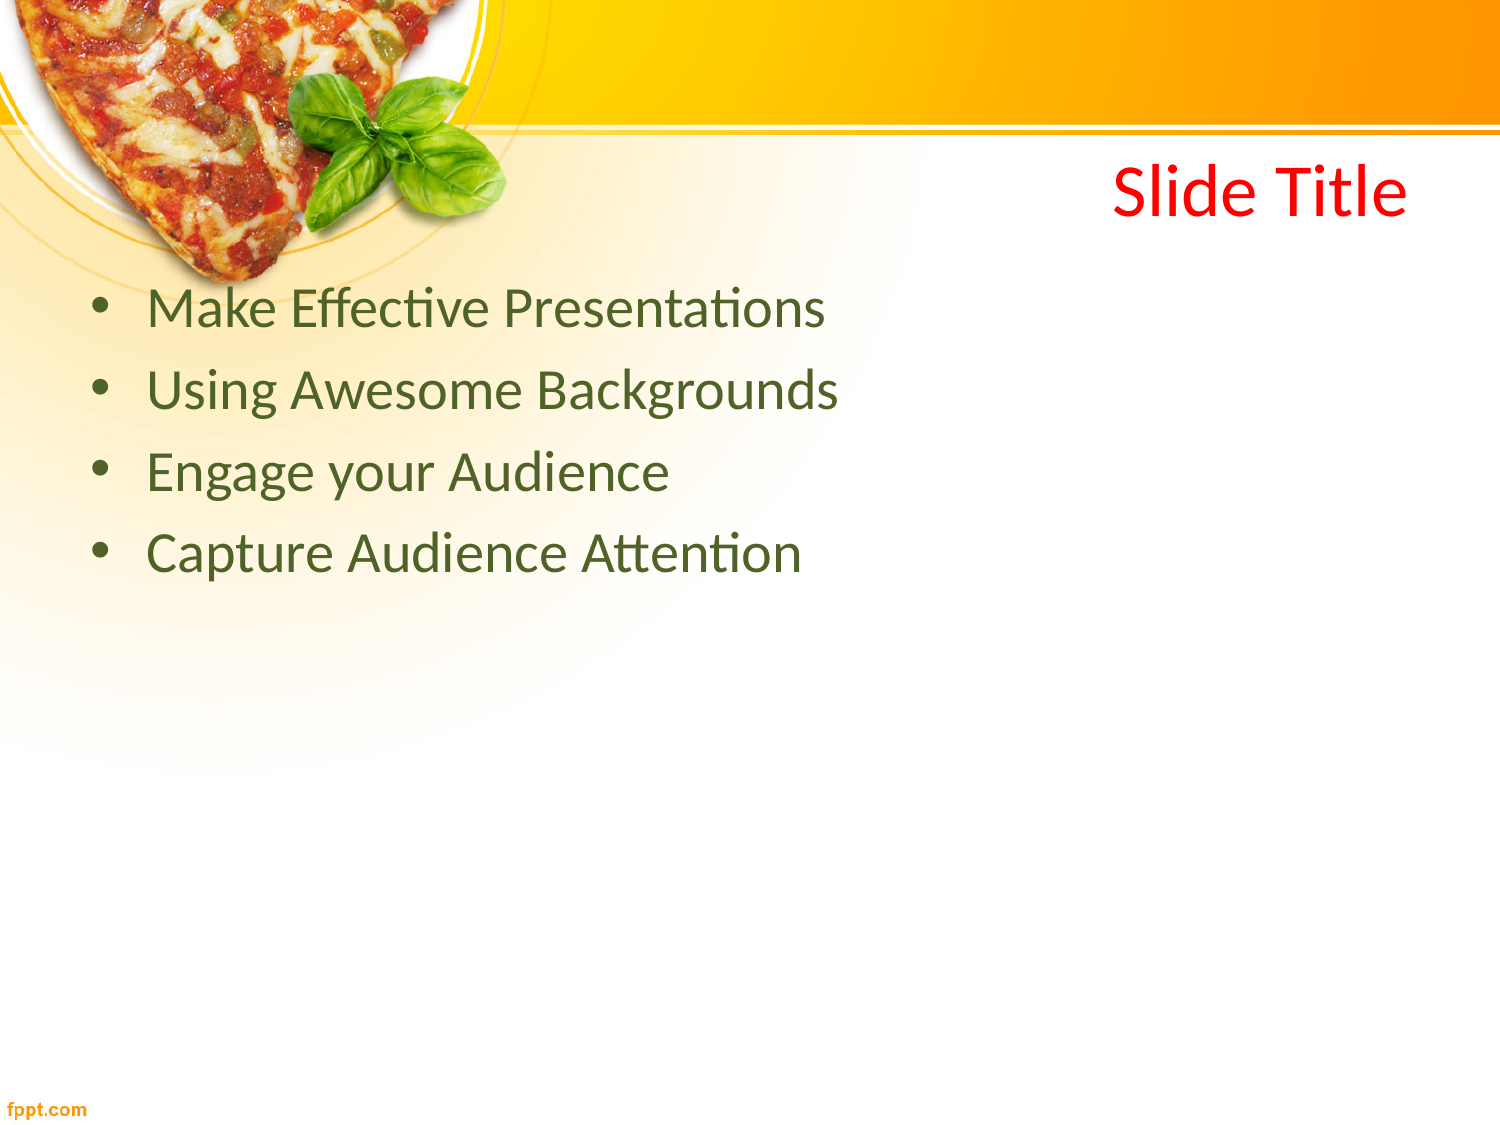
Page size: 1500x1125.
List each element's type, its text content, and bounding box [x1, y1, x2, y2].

title Slide Title [73, 111, 1424, 262]
list Make Effective Presentations Using Awesome Backgrounds Engage your Audience Capture Audience Attention [75, 261, 1425, 905]
picture [0, 0, 1500, 1125]
